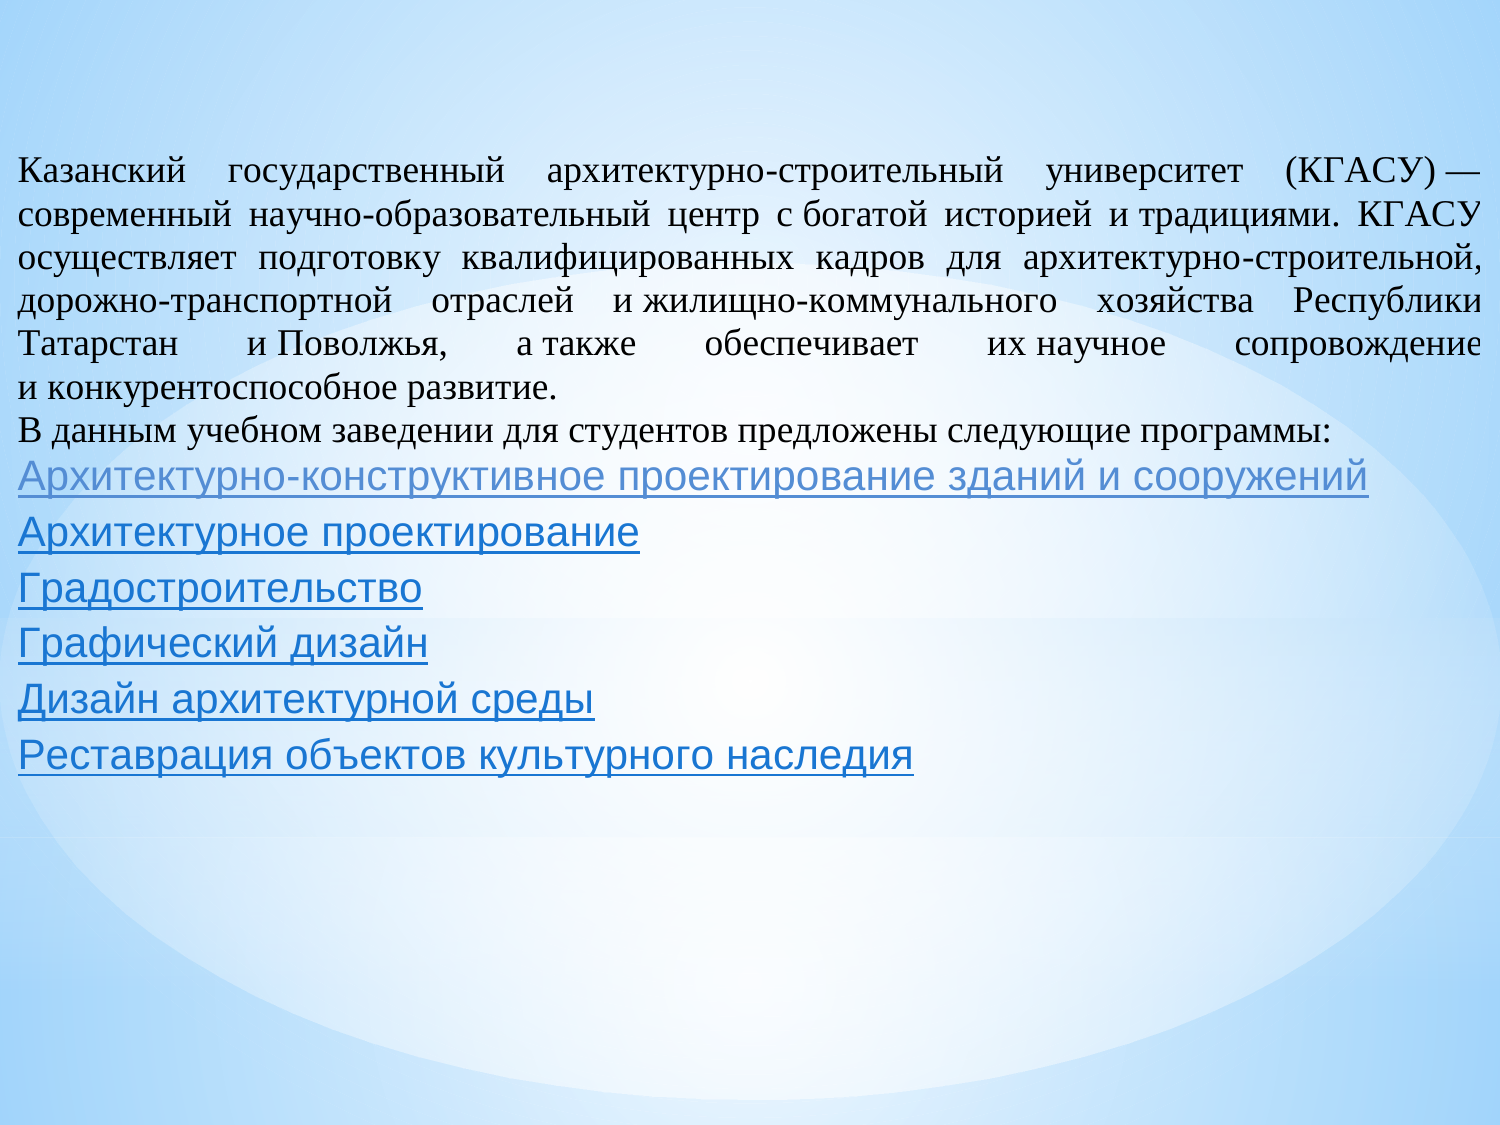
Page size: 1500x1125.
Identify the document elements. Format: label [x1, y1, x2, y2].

picture [17, 148, 1480, 788]
